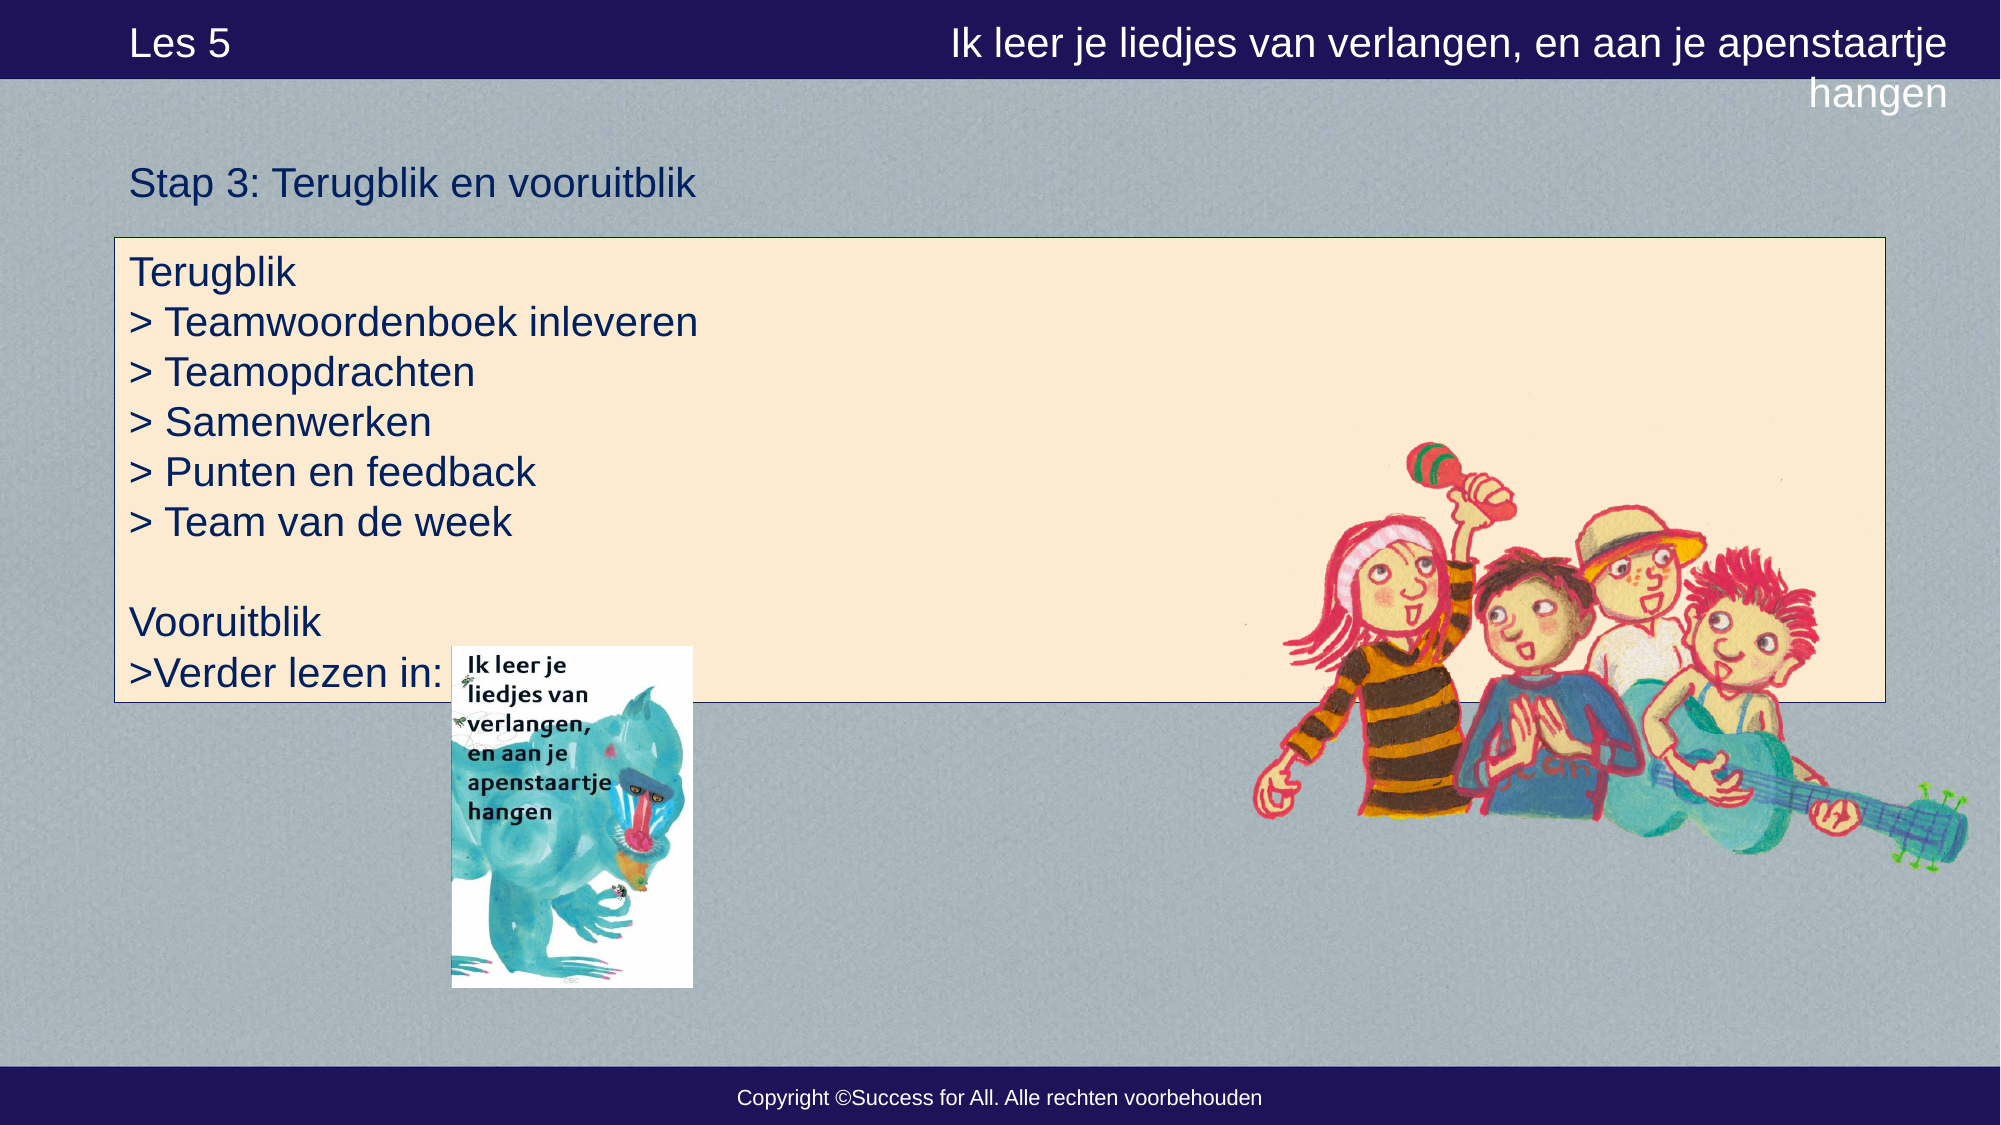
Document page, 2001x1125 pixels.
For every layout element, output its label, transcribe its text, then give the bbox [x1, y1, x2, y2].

text_box Terugblik > Teamwoordenboek inleveren > Teamopdrachten > Samenwerken > Punten en feedback > Team van de week Vooruitblik >Verder lezen in: [114, 237, 1886, 703]
text_box Copyright ©Success for All. Alle rechten voorbehouden [0, 1076, 2000, 1125]
text_box Ik leer je liedjes van verlangen, en aan je apenstaartje hangen [786, 8, 1963, 123]
text_box Les 5 [114, 8, 354, 73]
picture [0, 0, 2001, 1125]
text_box Stap 3: Terugblik en vooruitblik [113, 148, 1635, 214]
